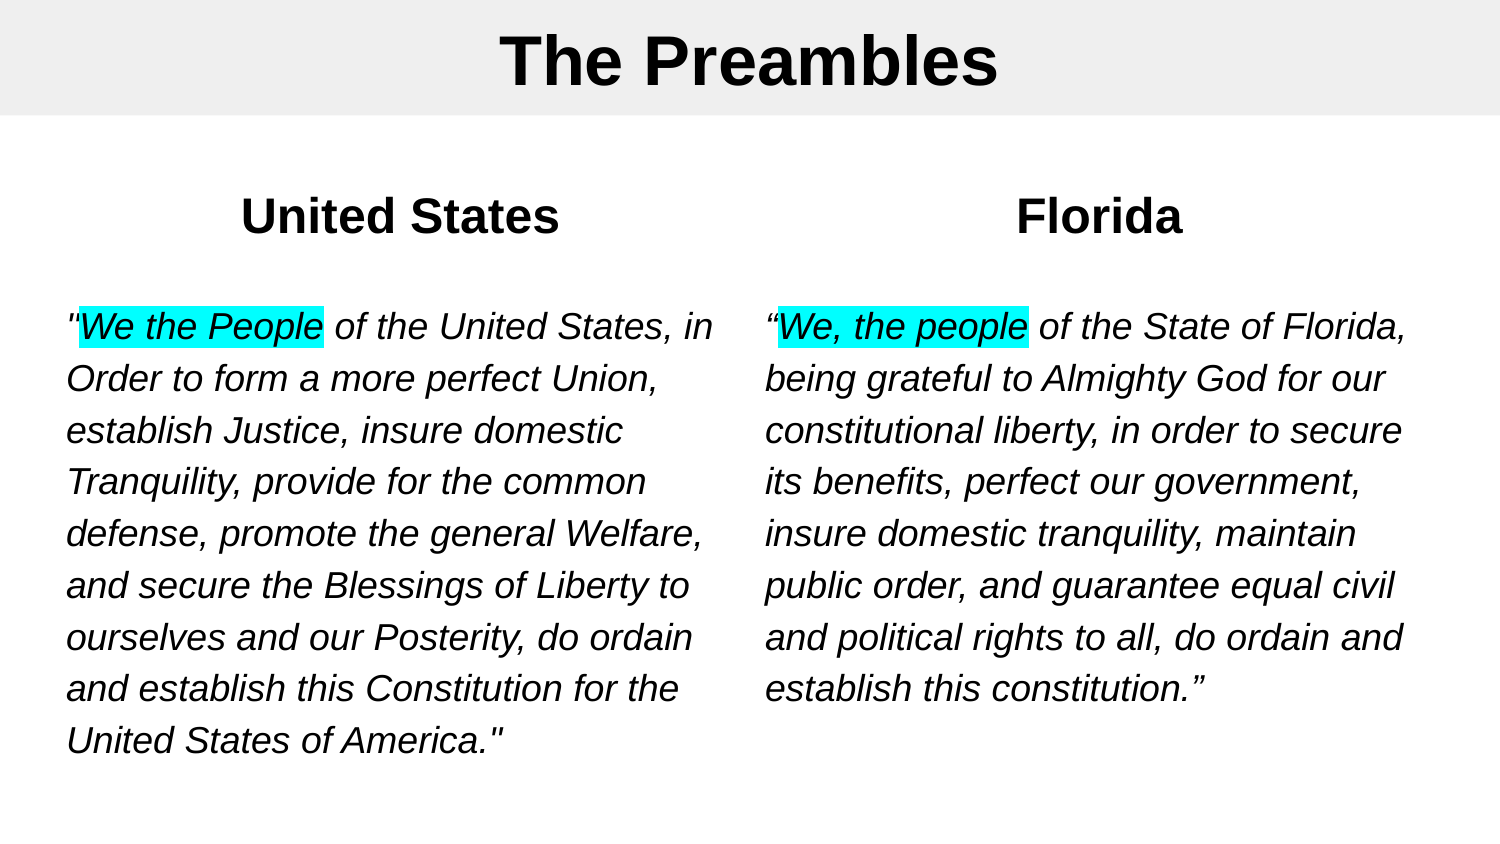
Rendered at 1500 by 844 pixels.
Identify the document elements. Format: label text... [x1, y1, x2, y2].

title "We the People of the United States, in Order to form a more perfect Union, establish Justice, insure domestic Tranquility, provide for the common defense, promote the general Welfare, and secure the Blessings of Liberty to ourselves and our Posterity, do ordain and establish this Constitution for the United States of America." [51, 280, 750, 784]
title “We, the people of the State of Florida, being grateful to Almighty God for our constitutional liberty, in order to secure its benefits, perfect our government, insure domestic tranquility, maintain public order, and guarantee equal civil and political rights to all, do ordain and establish this constitution.” [750, 280, 1449, 784]
title The Preambles [0, 0, 1500, 116]
title United States [106, 168, 696, 269]
title Florida [804, 168, 1394, 269]
